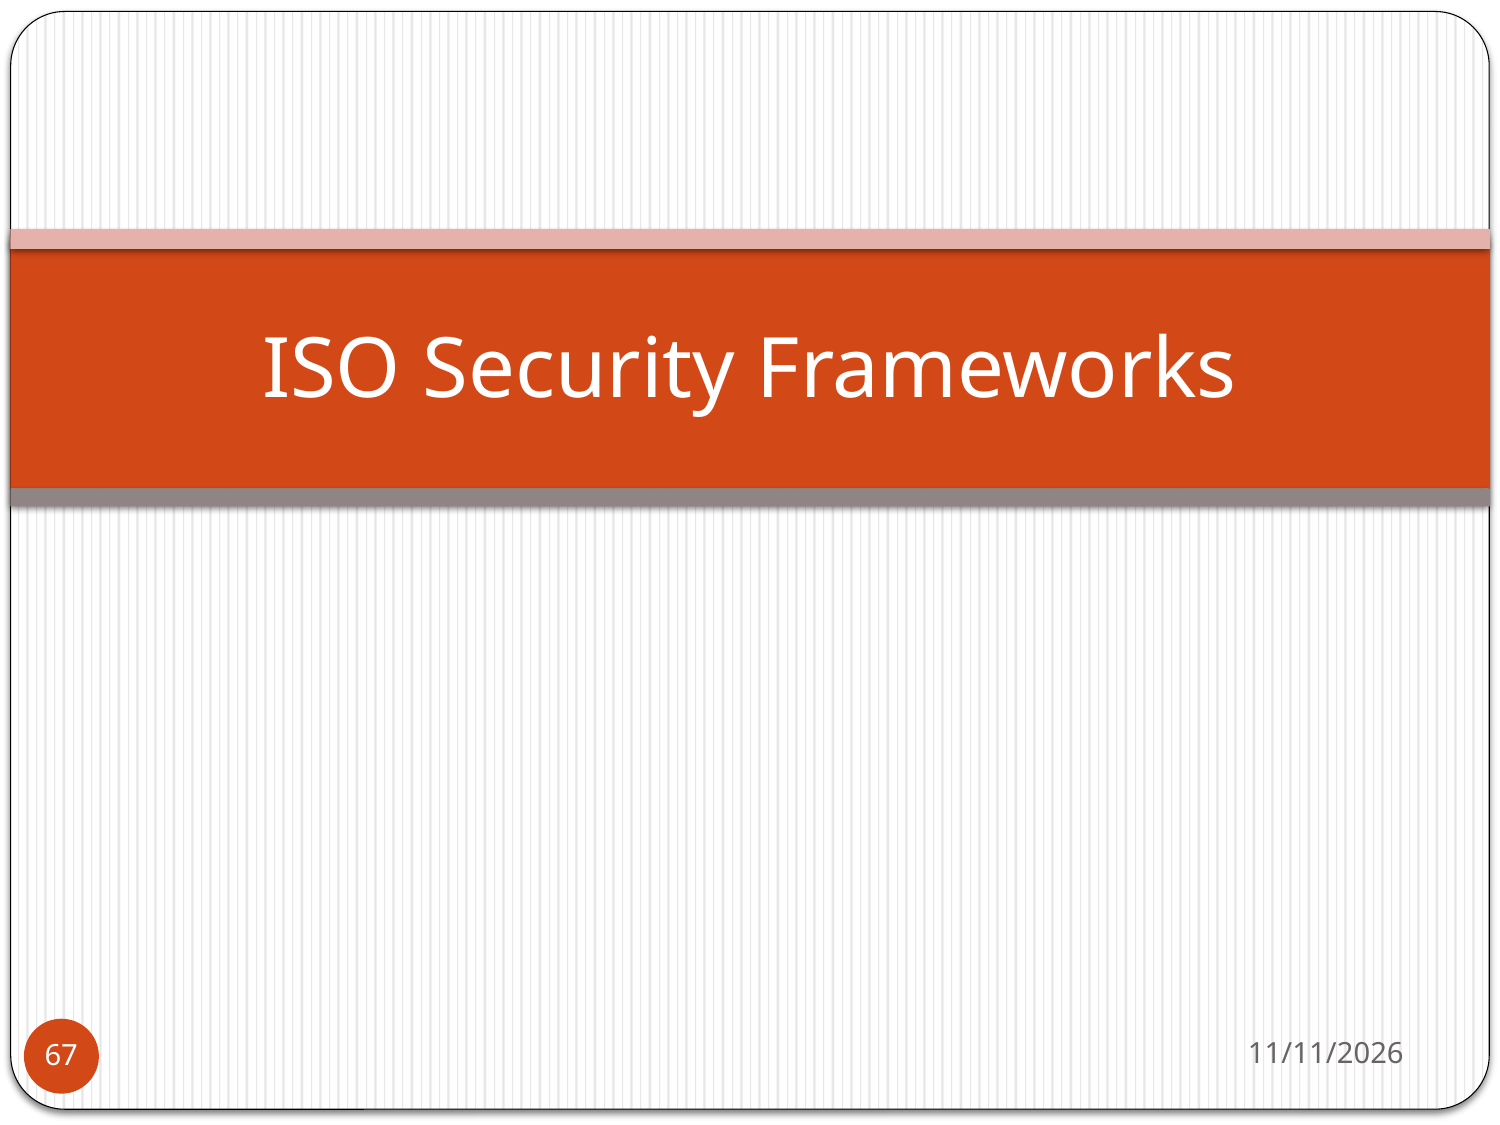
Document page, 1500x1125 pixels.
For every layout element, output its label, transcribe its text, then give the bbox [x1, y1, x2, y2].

title ISO Security Frameworks [75, 247, 1425, 489]
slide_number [1012, 1015, 1419, 1094]
slide_number 67 [23, 1018, 99, 1094]
